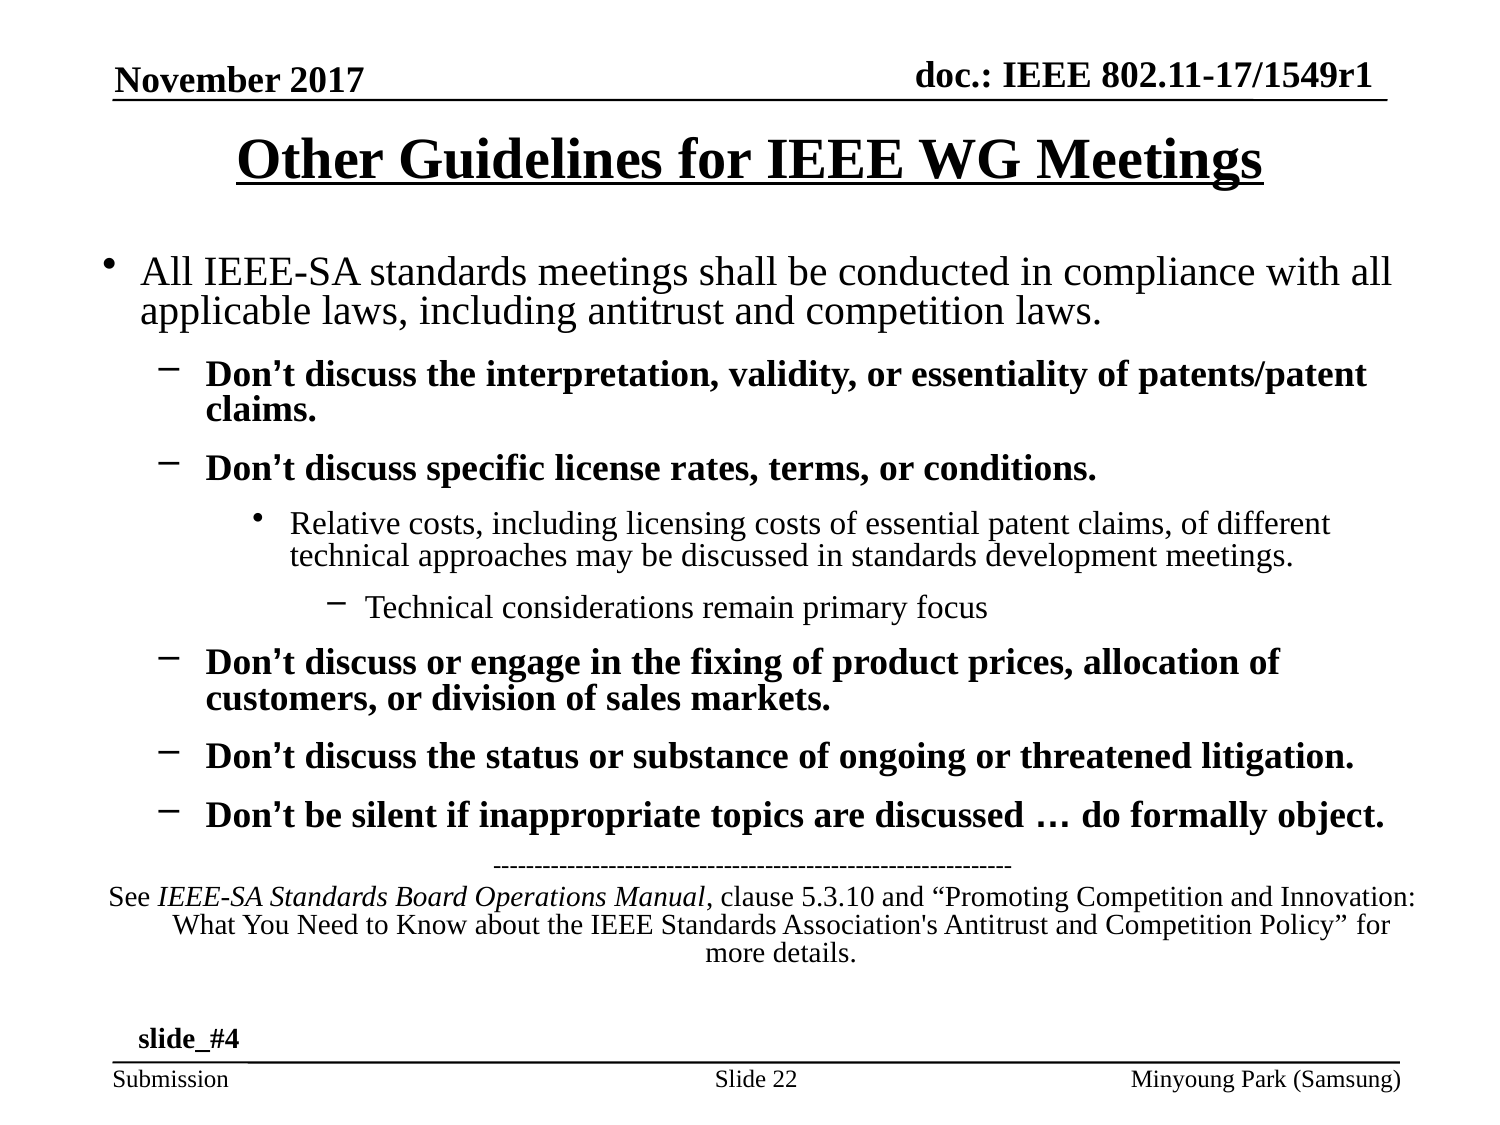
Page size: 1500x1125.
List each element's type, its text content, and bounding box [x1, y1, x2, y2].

footer Minyoung Park (Samsung) [949, 1061, 1402, 1093]
text_box Other Guidelines for IEEE WG Meetings [112, 112, 1388, 213]
text_box All IEEE-SA standards meetings shall be conducted in compliance with all applicable laws, including antitrust and competition laws. Don’t discuss the interpretation, validity, or essentiality of patents/patent claims. Don’t discuss specific license rates, terms, or conditions. Relative costs, including licensing costs of essential patent claims, of different technical approaches may be discussed in standards development meetings. Technical considerations remain primary focus Don’t discuss or engage in the fixing of product prices, allocation of customers, or division of sales markets. Don’t discuss the status or substance of ongoing or threatened litigation. Don’t be silent if inappropriate topics are discussed … do formally object. --------------------------------------------------------------- See IEEE-SA Standards Board Operations Manual, clause 5.3.10 and “Promoting Competition and Innovation: What You Need to Know about the IEEE Standards Association's Antitrust and Competition Policy” for more details. [87, 224, 1438, 975]
slide_number Slide 22 [712, 1061, 800, 1093]
text_box slide_#4 [123, 1012, 255, 1063]
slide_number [114, 54, 374, 101]
